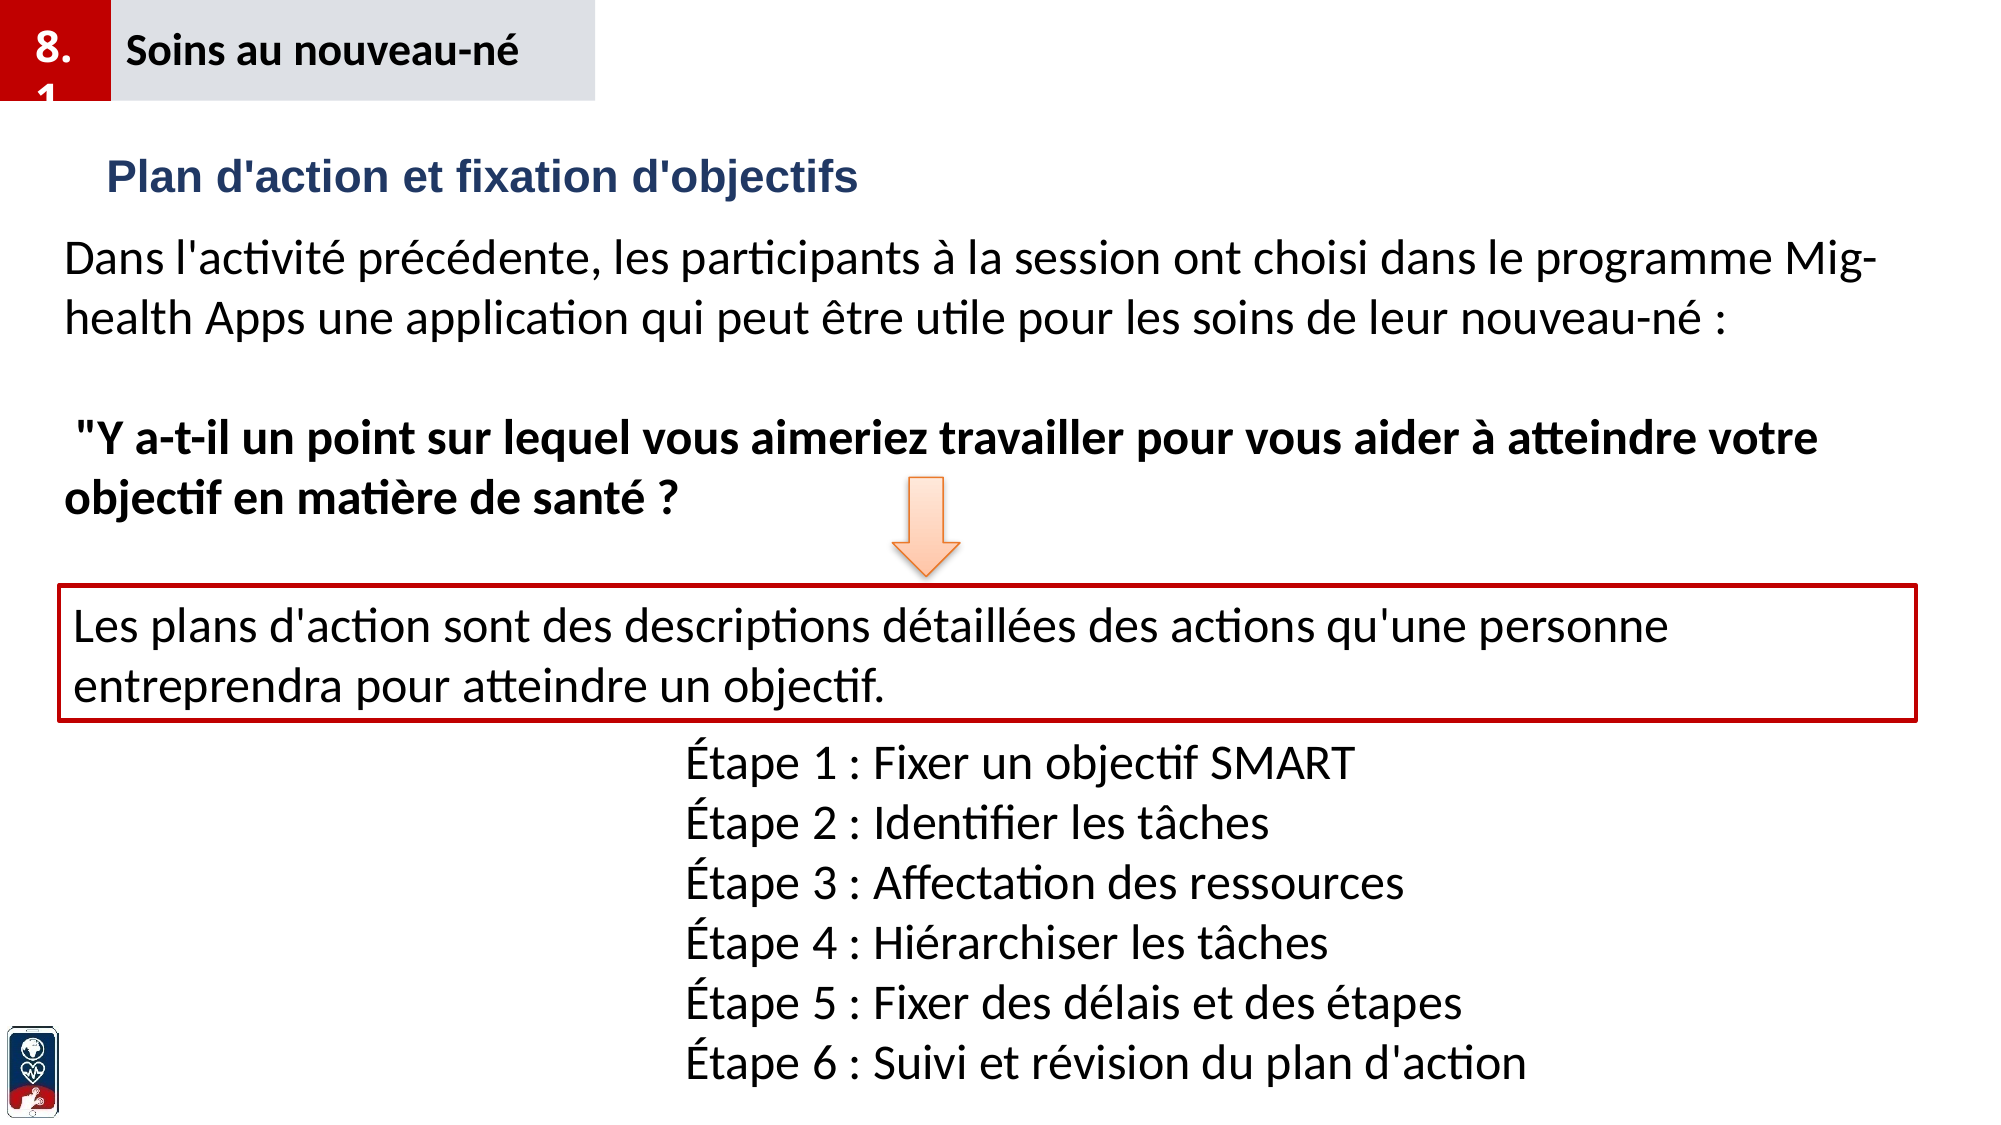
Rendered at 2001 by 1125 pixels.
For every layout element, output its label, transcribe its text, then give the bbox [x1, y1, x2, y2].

title Plan d'action et fixation d'objectifs [91, 114, 1906, 216]
text_box Les plans d'action sont des descriptions détaillées des actions qu'une personne entreprendra pour atteindre un objectif. [59, 585, 1916, 721]
picture [7, 1026, 59, 1118]
text_box Soins au nouveau-né [111, 0, 596, 101]
text_box Étape 1 : Fixer un objectif SMART Étape 2 : Identifier les tâches Étape 3 : Affectation des ressources Étape 4 : Hiérarchiser les tâches Étape 5 : Fixer des délais et des étapes Étape 6 : Suivi et révision du plan d'action [670, 721, 1671, 1101]
text_box [892, 477, 961, 577]
text_box Dans l'activité précédente, les participants à la session ont choisi dans le programme Mig-health Apps une application qui peut être utile pour les soins de leur nouveau-né : "Y a-t-il un point sur lequel vous aimeriez travailler pour vous aider à atteindre votre objectif en matière de santé ? [49, 216, 1926, 475]
text_box [0, 0, 111, 101]
text_box 8.1 [20, 11, 111, 83]
